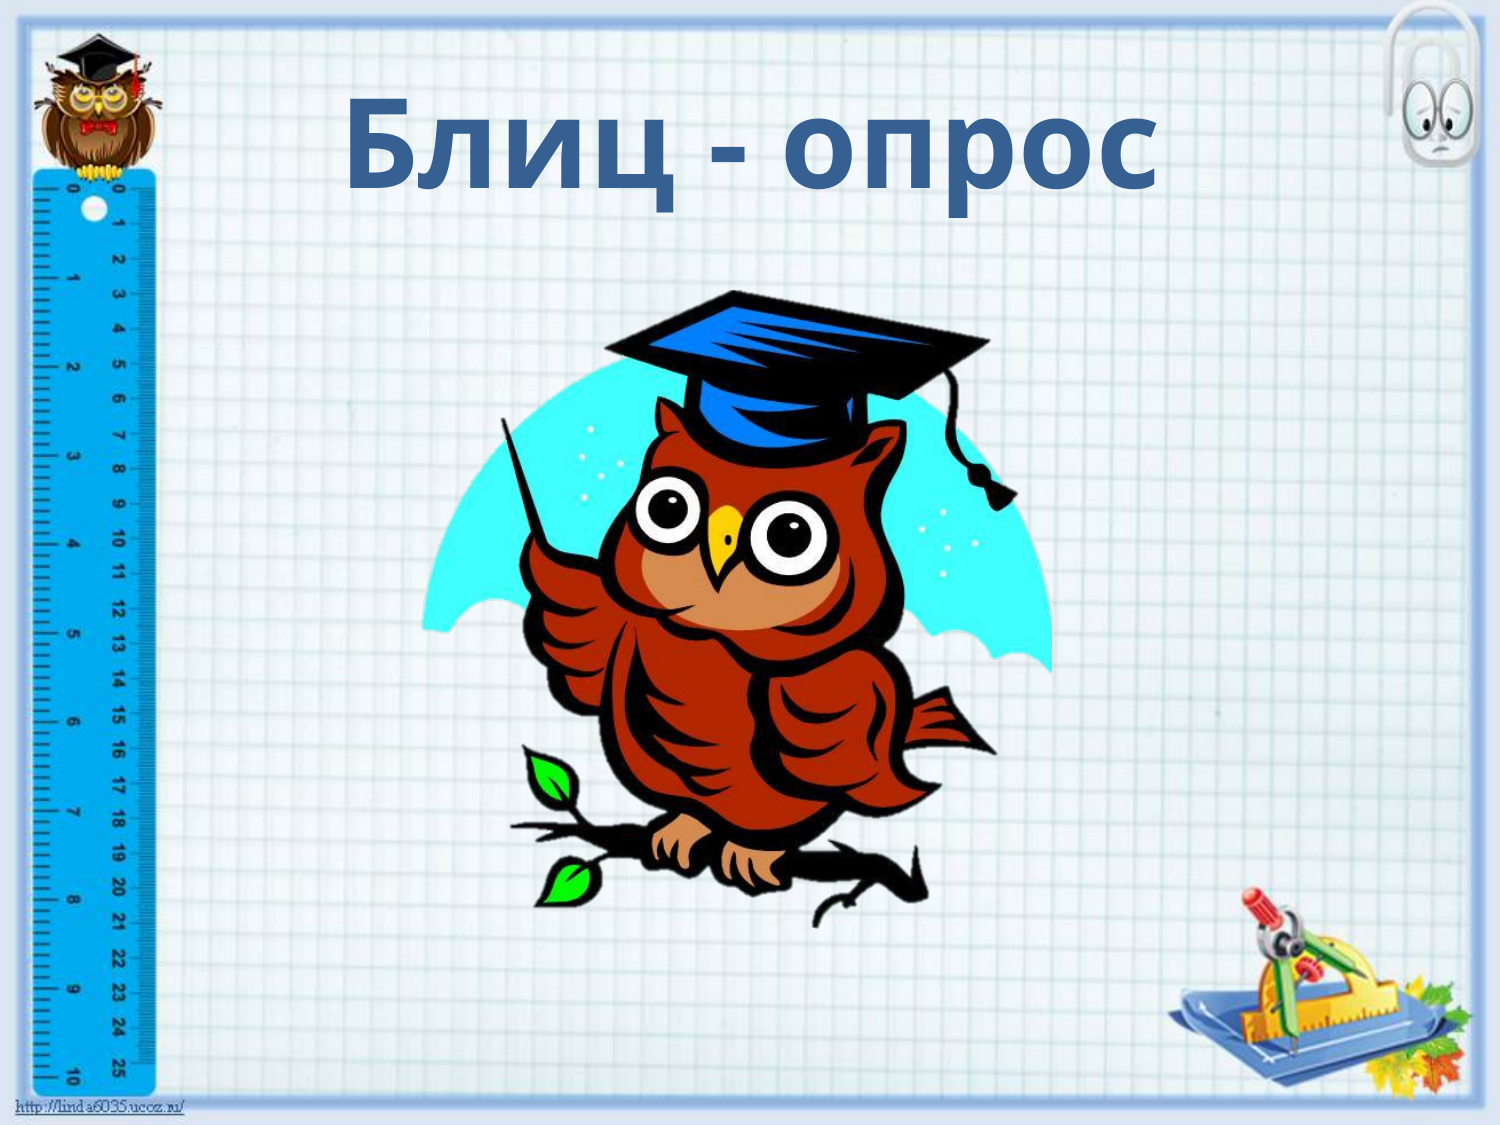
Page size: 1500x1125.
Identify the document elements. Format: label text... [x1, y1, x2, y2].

title Блиц - опрос [75, 45, 1425, 233]
picture [0, 0, 1500, 1125]
